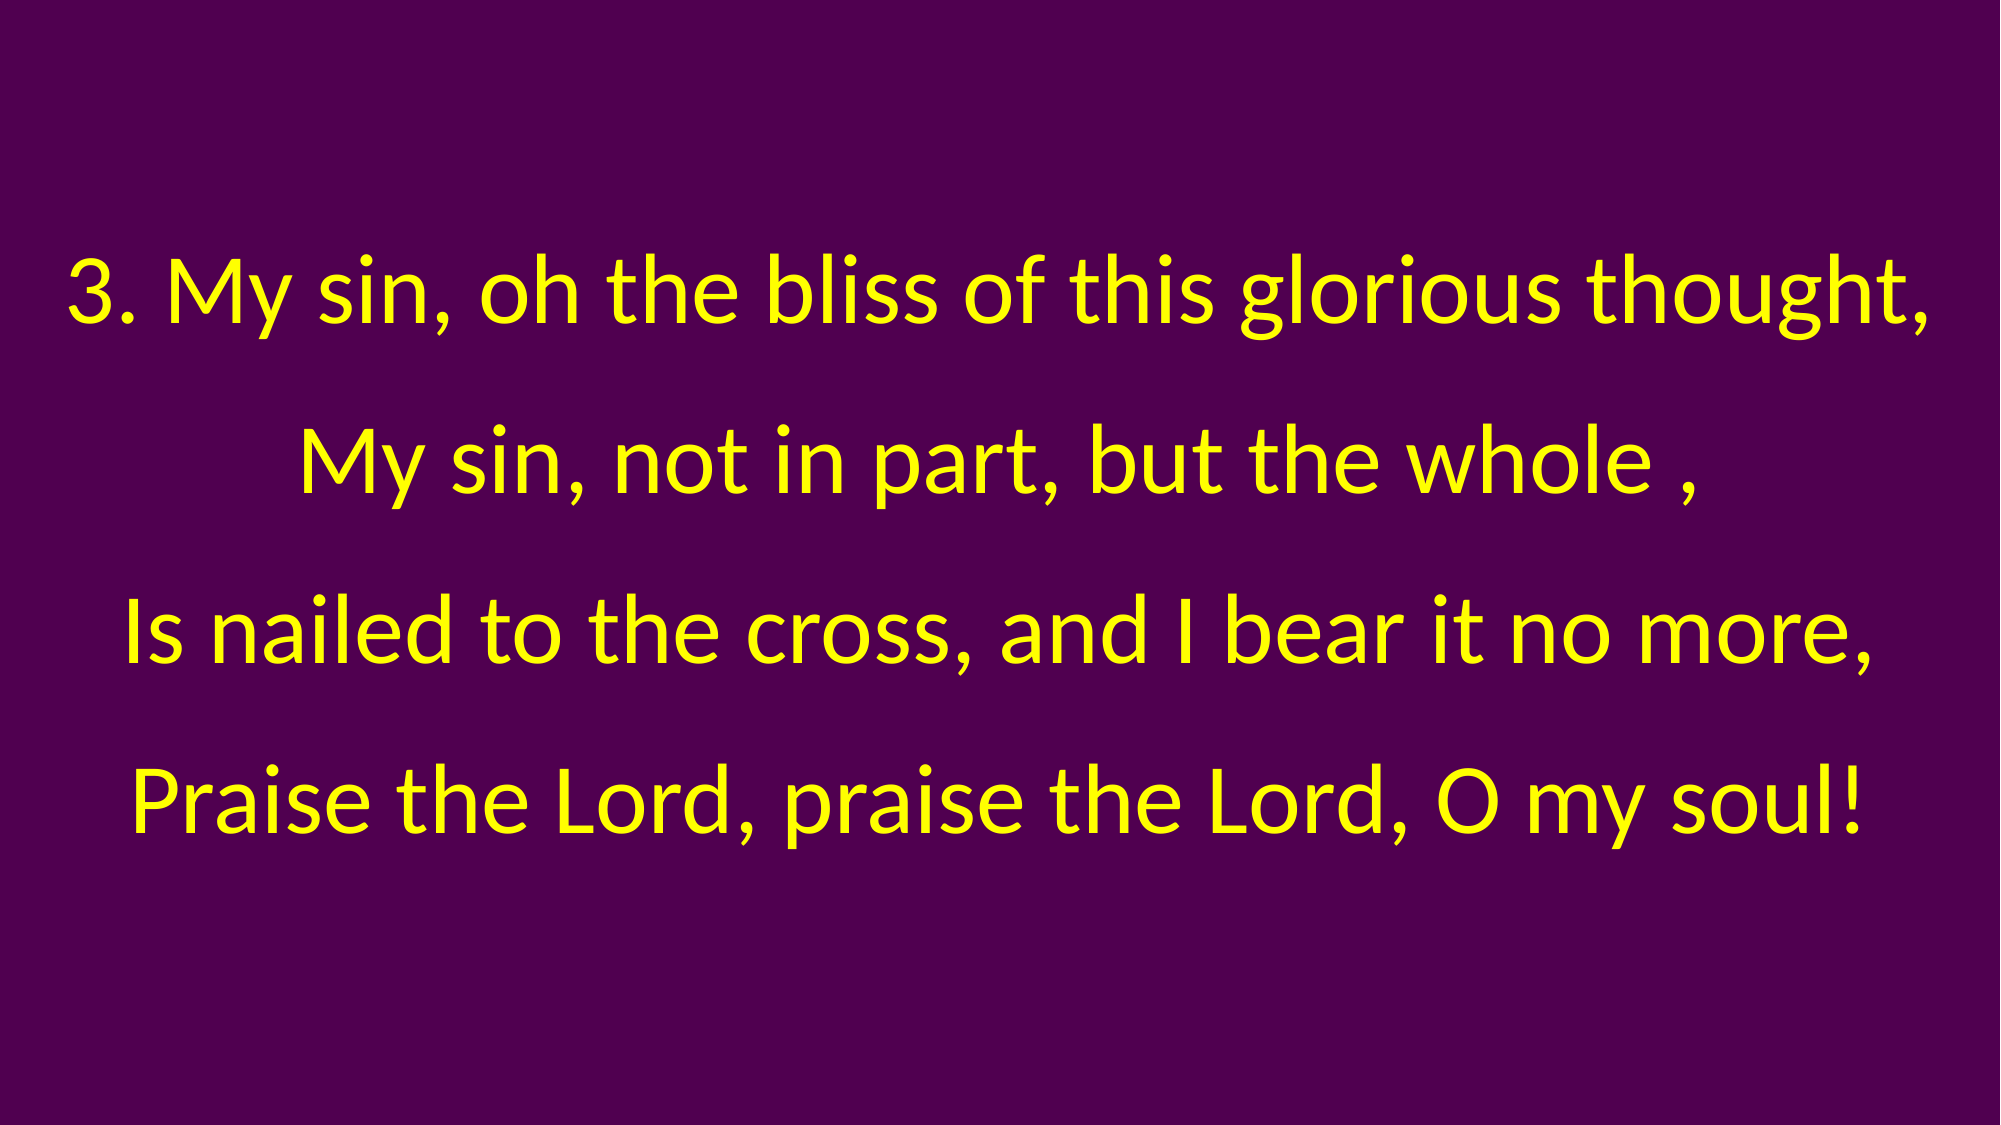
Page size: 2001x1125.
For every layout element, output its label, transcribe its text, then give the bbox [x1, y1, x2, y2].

text_box 3. My sin, oh the bliss of this glorious thought, My sin, not in part, but the whole , Is nailed to the cross, and I bear it no more, Praise the Lord, praise the Lord, O my soul! [0, 216, 2000, 861]
